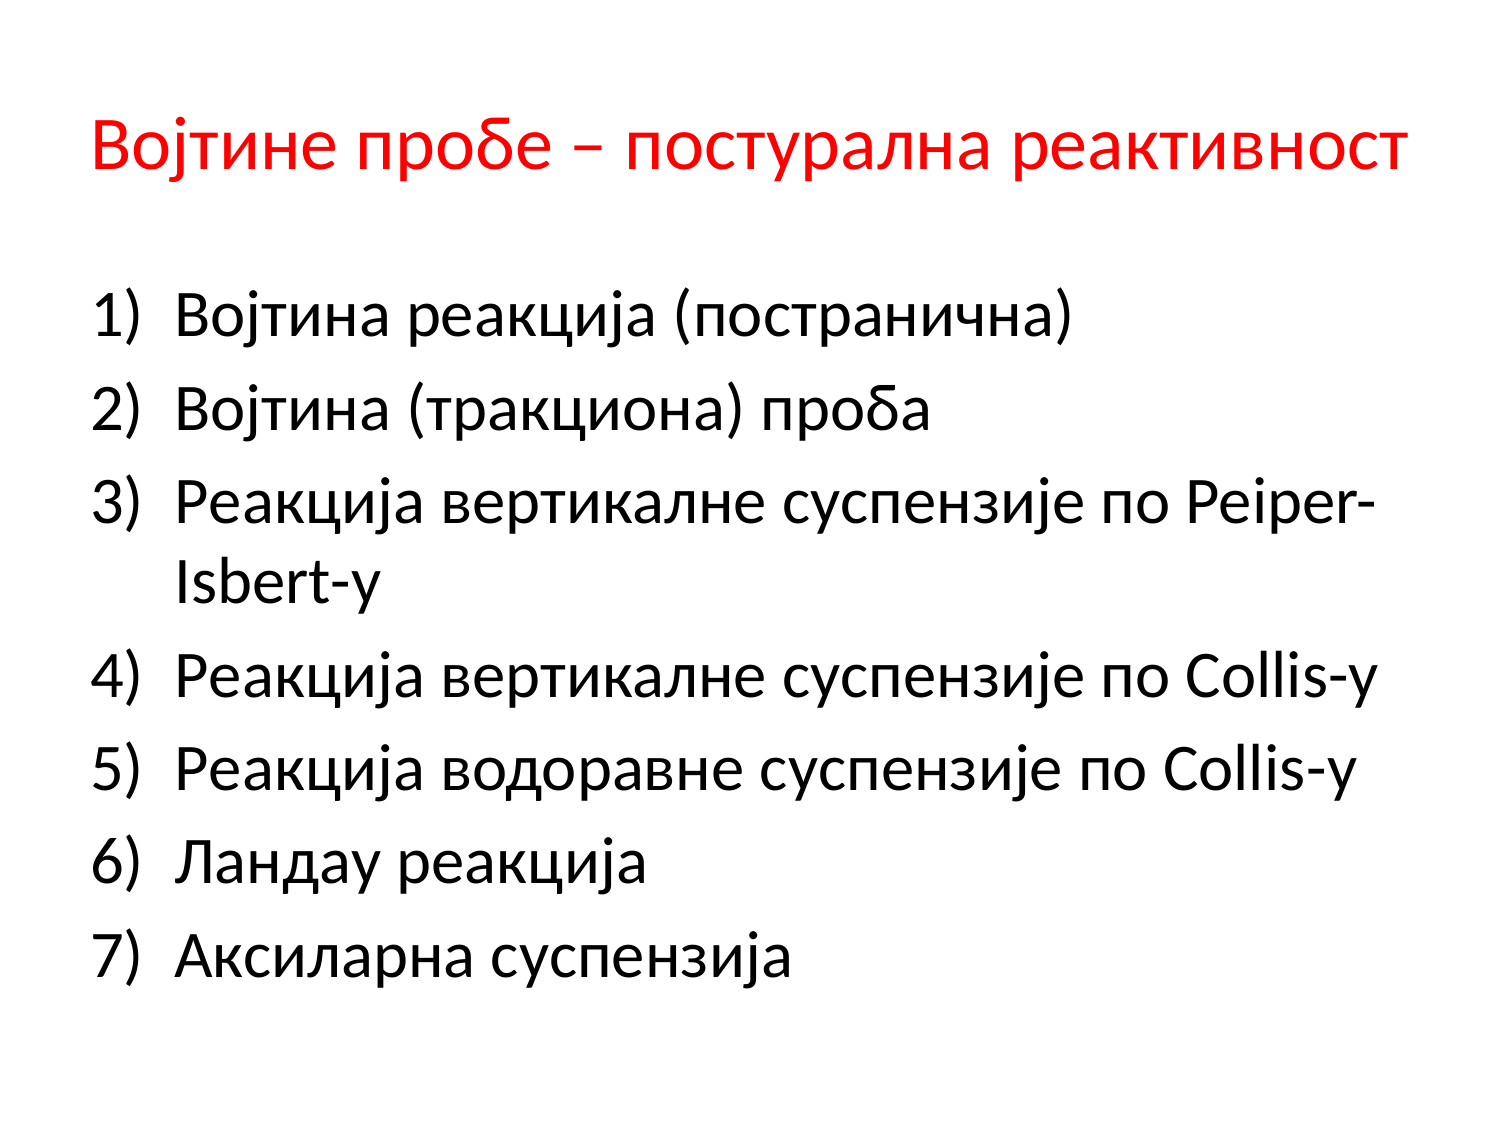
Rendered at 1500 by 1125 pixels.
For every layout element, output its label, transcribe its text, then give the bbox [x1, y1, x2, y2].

list Војтина реакција (постранична) Војтина (тракциона) проба Реакција вертикалне суспензије по Peiper-Isbert-у Реакција вертикалне суспензије по Collis-у Реакција водоравне суспензије по Collis-у Ландау реакција Аксиларна суспензија [75, 262, 1425, 1005]
title Војтине пробе – постурална реактивност [75, 45, 1425, 233]
